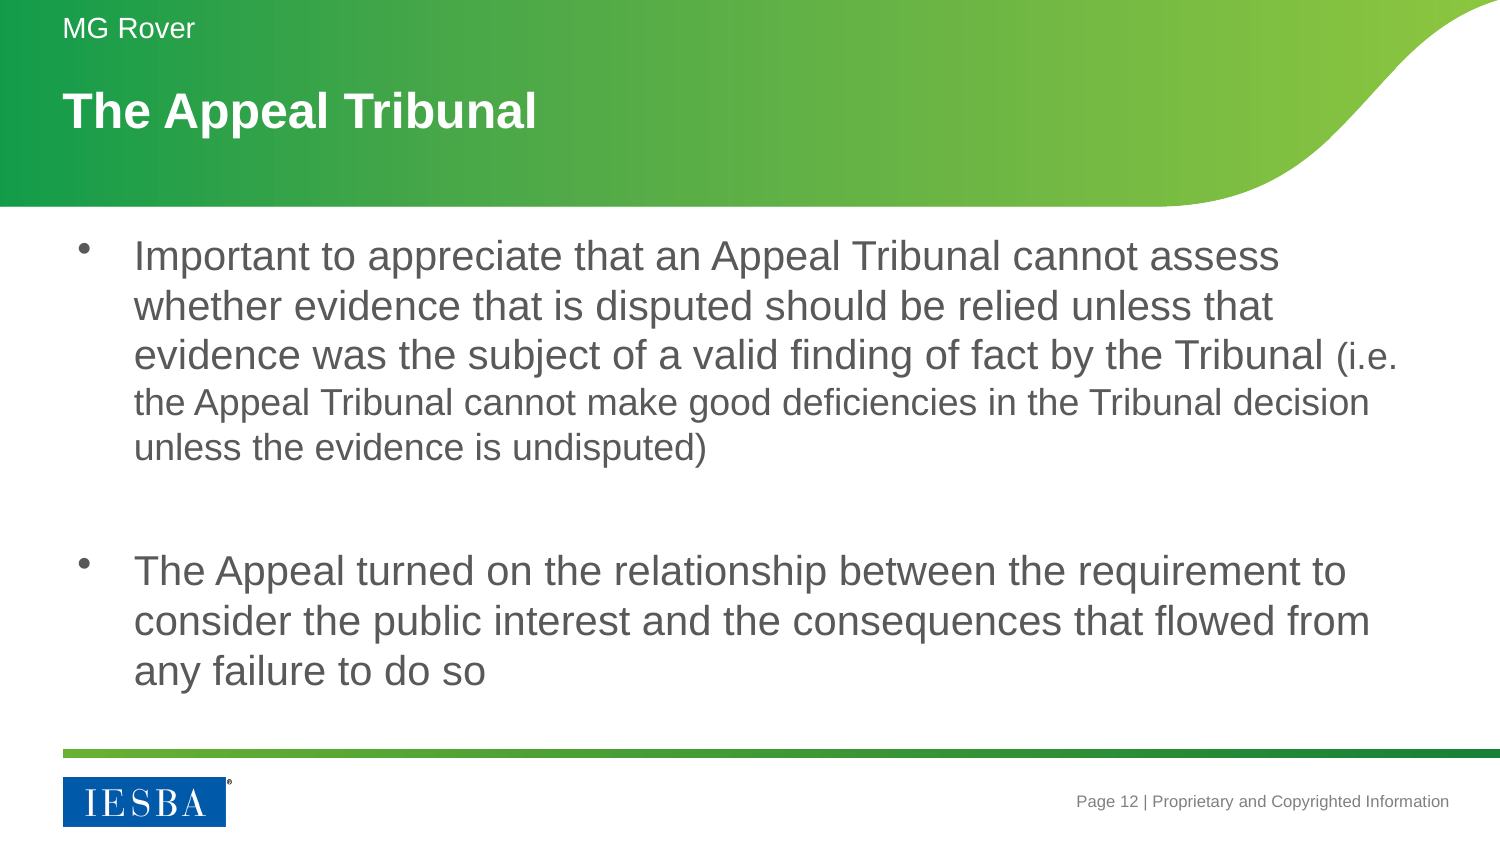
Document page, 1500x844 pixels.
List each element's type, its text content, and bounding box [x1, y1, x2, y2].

title The Appeal Tribunal [62, 75, 1300, 142]
picture [0, 0, 1500, 207]
list Important to appreciate that an Appeal Tribunal cannot assess whether evidence that is disputed should be relied unless that evidence was the subject of a valid finding of fact by the Tribunal (i.e. the Appeal Tribunal cannot make good deficiencies in the Tribunal decision unless the evidence is undisputed) The Appeal turned on the relationship between the requirement to consider the public interest and the consequences that flowed from any failure to do so [62, 220, 1450, 724]
picture [63, 777, 232, 827]
subtitle MG Rover [62, 9, 500, 38]
